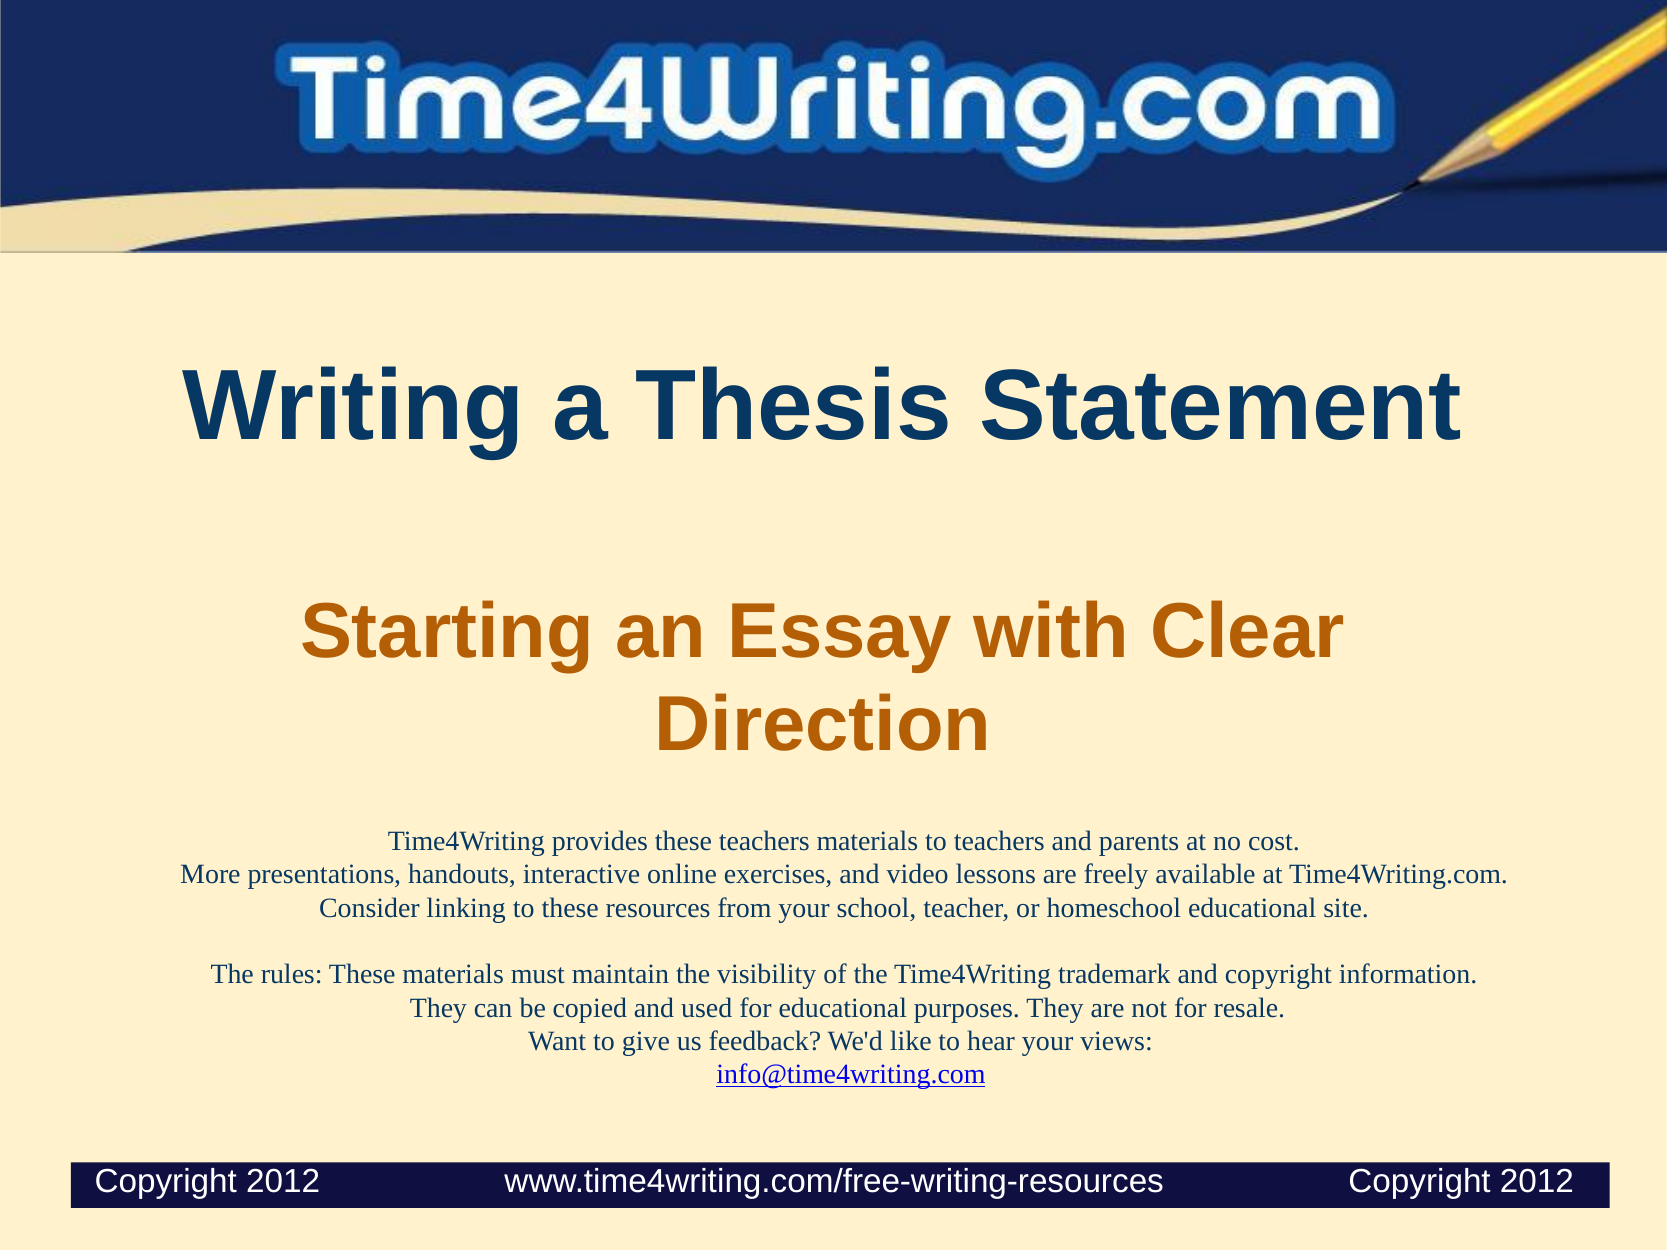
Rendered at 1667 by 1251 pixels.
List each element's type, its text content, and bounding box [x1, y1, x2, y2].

text_box Copyright 2012 www.time4writing.com/free-writing-resources Copyright 2012 [83, 1162, 1598, 1201]
title Writing a Thesis Statement Starting an Essay with Clear Direction [116, 333, 1529, 773]
text_box [69, 1160, 1612, 1210]
text_box Time4Writing provides these teachers materials to teachers and parents at no cost. More presentations, handouts, interactive online exercises, and video lessons are freely available at Time4Writing.com. Consider linking to these resources from your school, teacher, or homeschool educational site. The rules: These materials must maintain the visibility of the Time4Writing trademark and copyright information. They can be copied and used for educational purposes. They are not for resale. Want to give us feedback? We'd like to hear your views: info@time4writing.com [83, 816, 1612, 1096]
picture [0, 253, 1667, 1250]
text_box [0, 0, 1667, 253]
